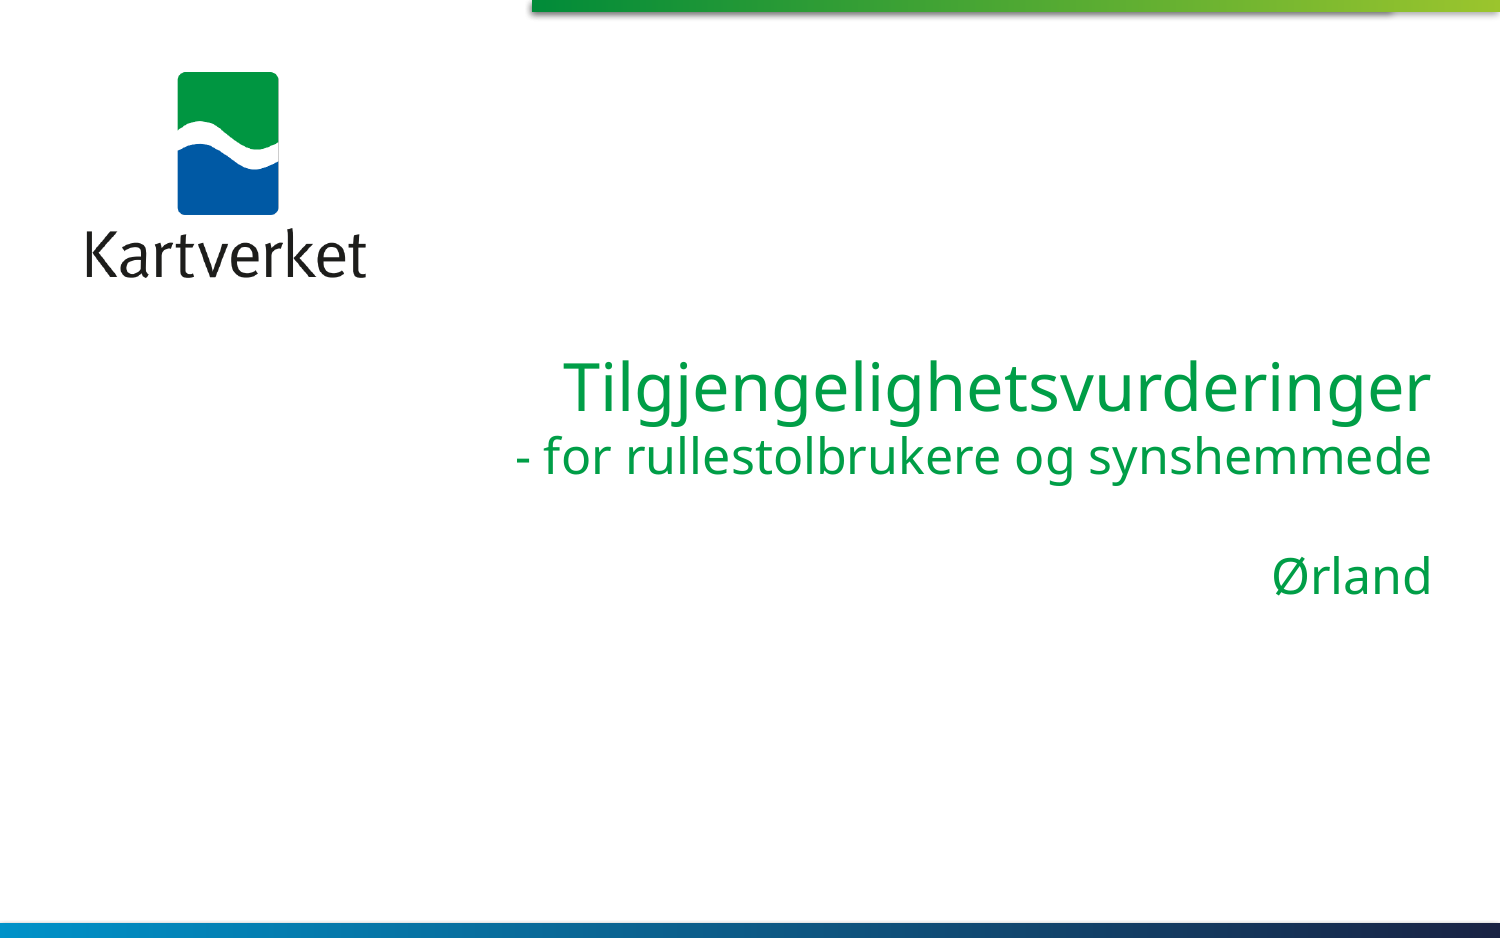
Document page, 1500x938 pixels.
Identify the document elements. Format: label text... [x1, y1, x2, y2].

text_box Tilgjengelighetsvurderinger - for rullestolbrukere og synshemmede Ørland [66, 337, 1449, 613]
